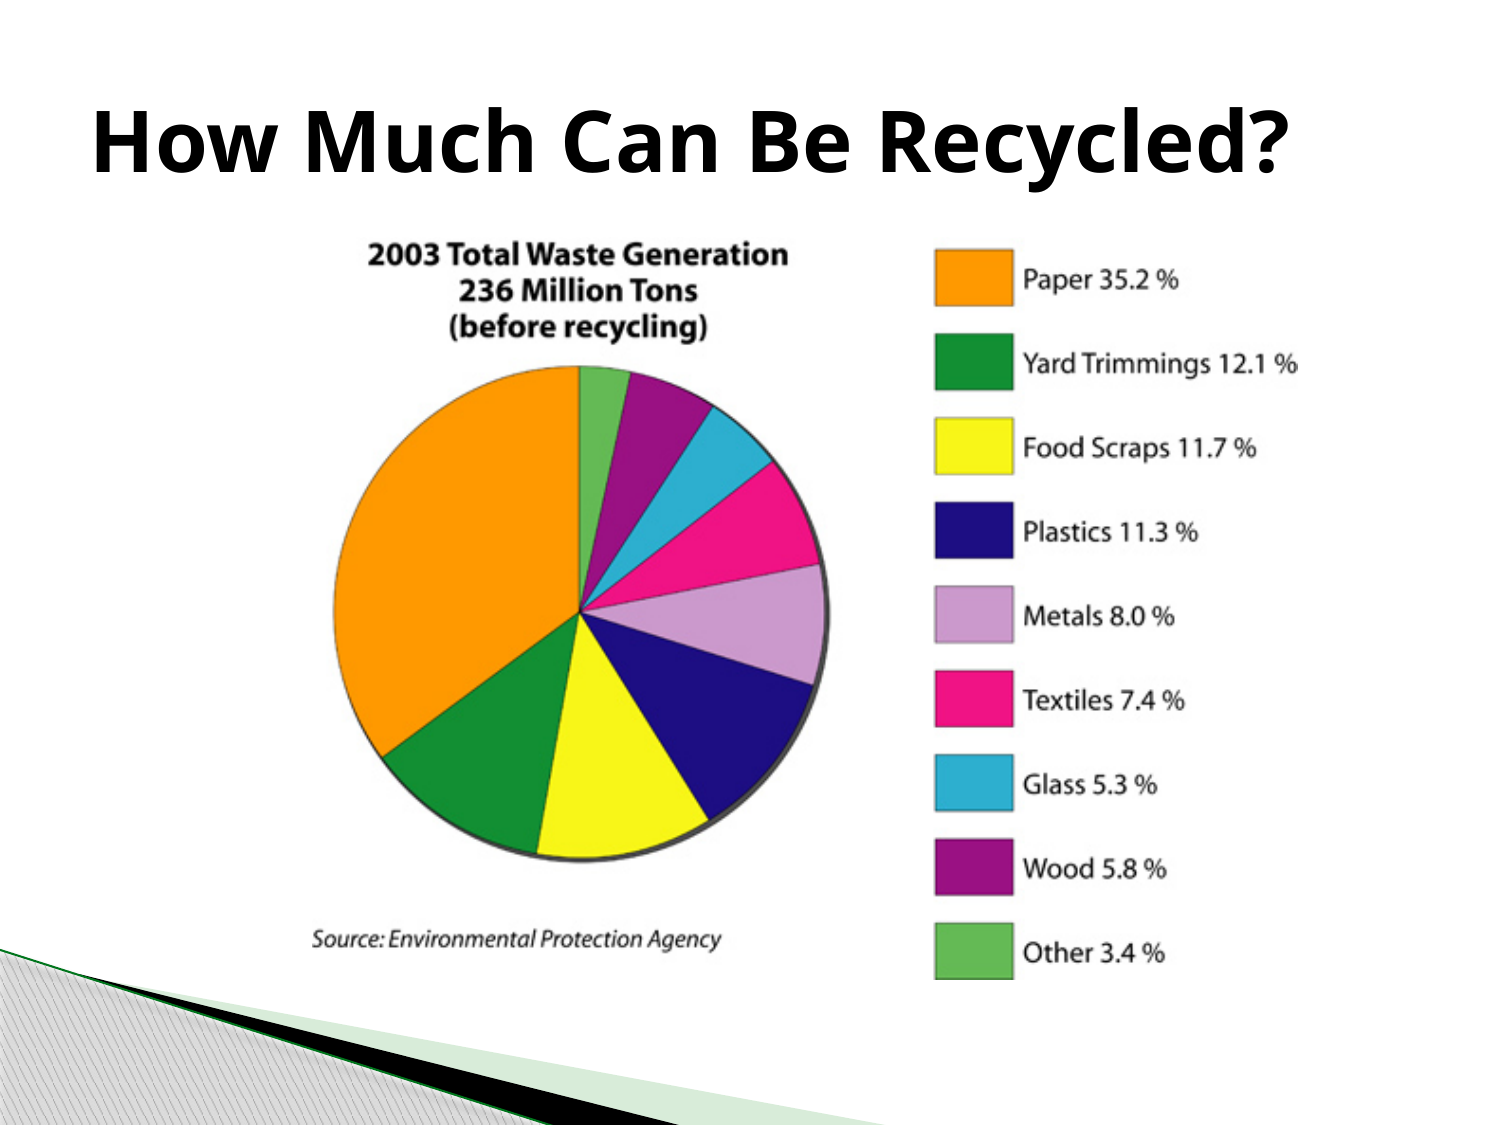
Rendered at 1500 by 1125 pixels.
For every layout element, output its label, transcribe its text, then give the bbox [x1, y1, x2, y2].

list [312, 237, 1298, 981]
title How Much Can Be Recycled? [75, 45, 1425, 233]
